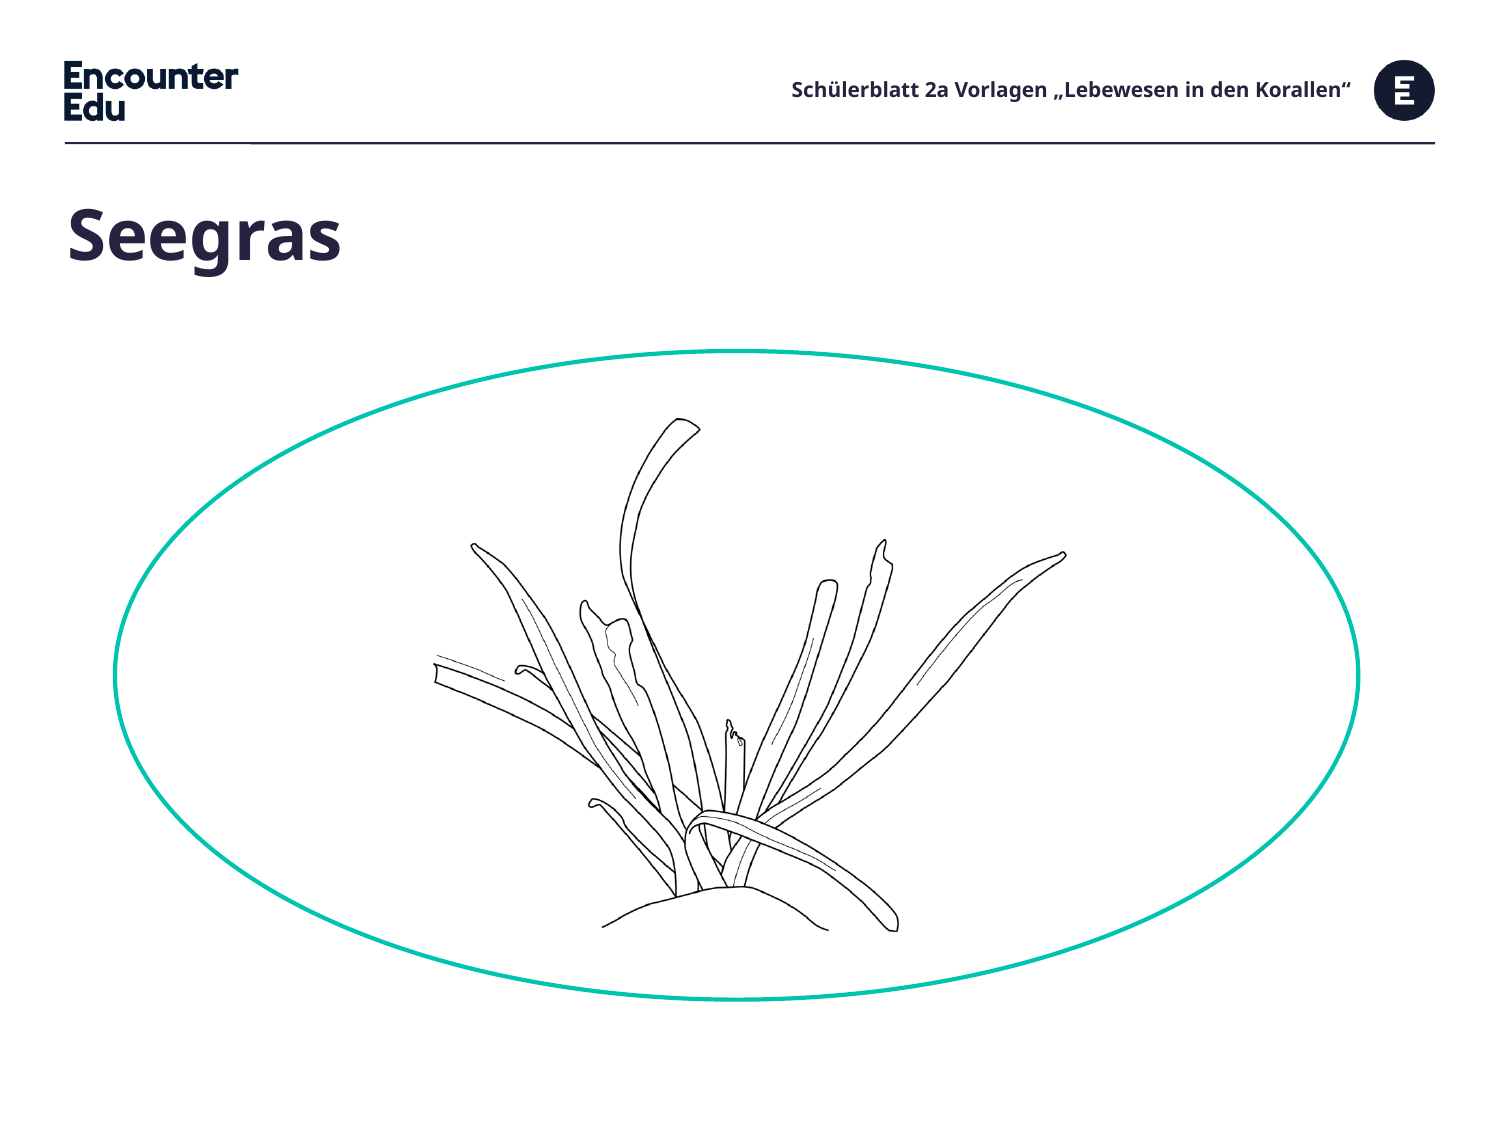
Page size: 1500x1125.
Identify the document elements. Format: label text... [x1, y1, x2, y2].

picture [433, 418, 1067, 933]
picture [60, 59, 243, 122]
picture [1372, 58, 1436, 122]
list Seegras [59, 191, 929, 394]
title Schülerblatt 2a Vorlagen „Lebewesen in den Korallen“ [749, 67, 1359, 114]
text_box [114, 366, 1359, 1000]
